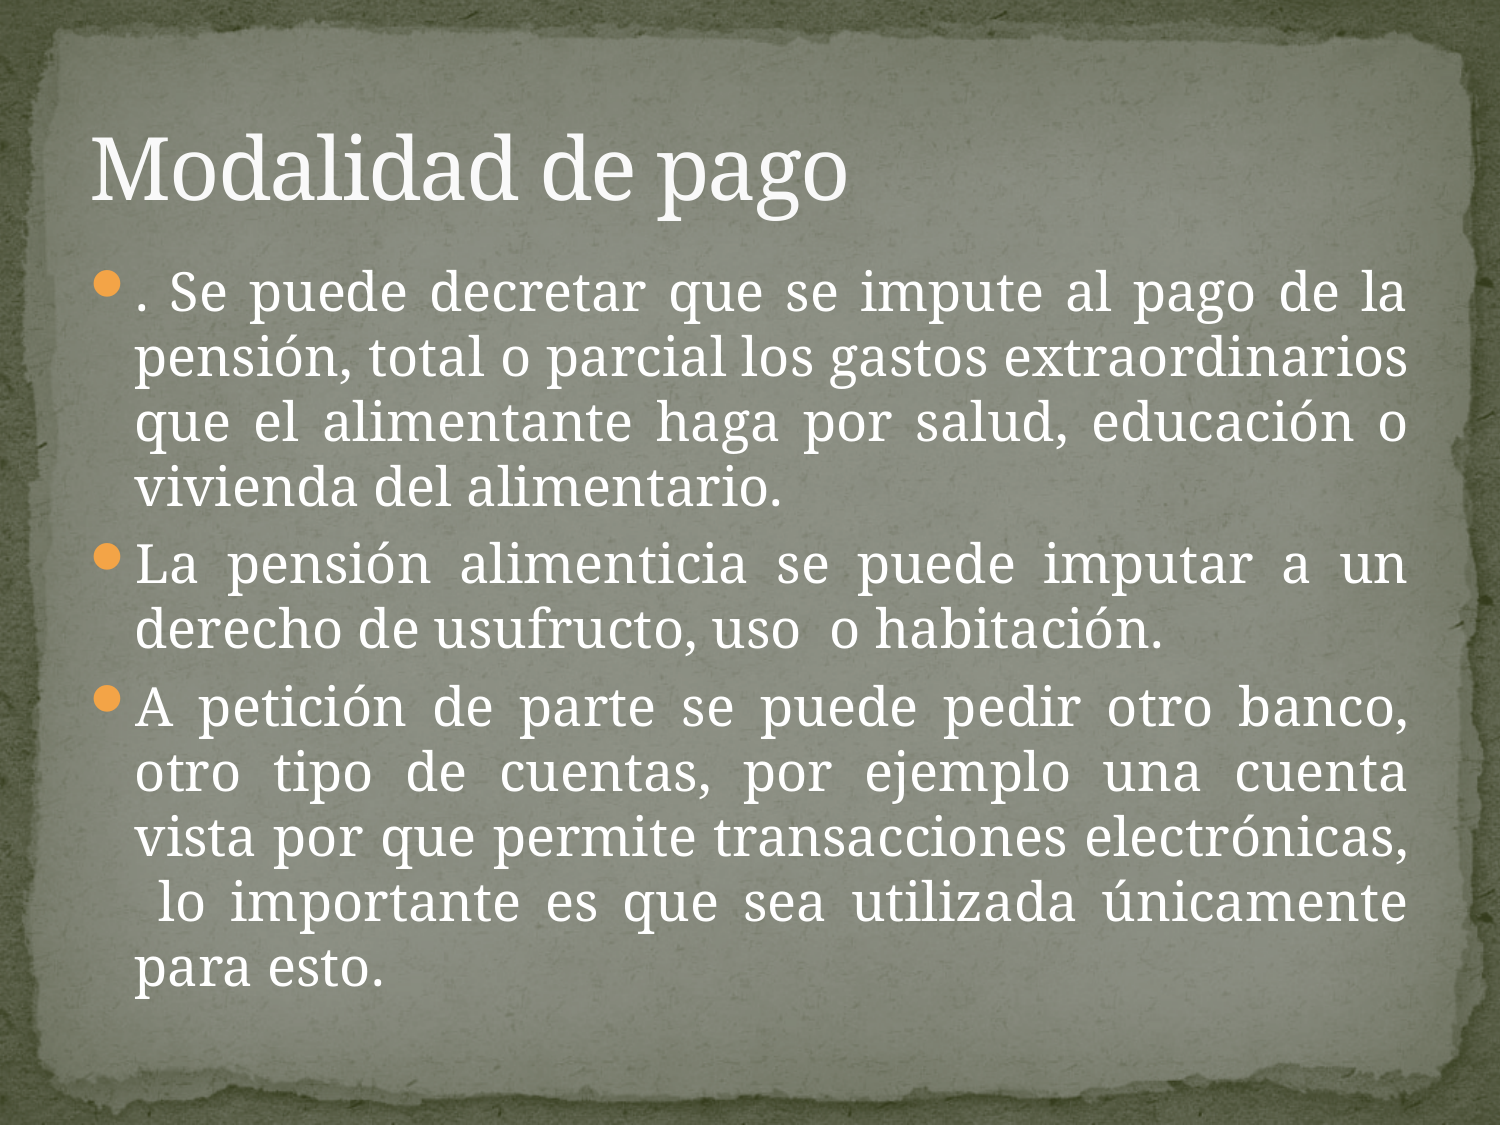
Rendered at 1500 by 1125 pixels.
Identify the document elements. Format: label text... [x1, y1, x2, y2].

list . Se puede decretar que se impute al pago de la pensión, total o parcial los gastos extraordinarios que el alimentante haga por salud, educación o vivienda del alimentario. La pensión alimenticia se puede imputar a un derecho de usufructo, uso o habitación. A petición de parte se puede pedir otro banco, otro tipo de cuentas, por ejemplo una cuenta vista por que permite transacciones electrónicas, lo importante es que sea utilizada únicamente para esto. [75, 249, 1425, 1000]
title Modalidad de pago [74, 24, 1425, 225]
